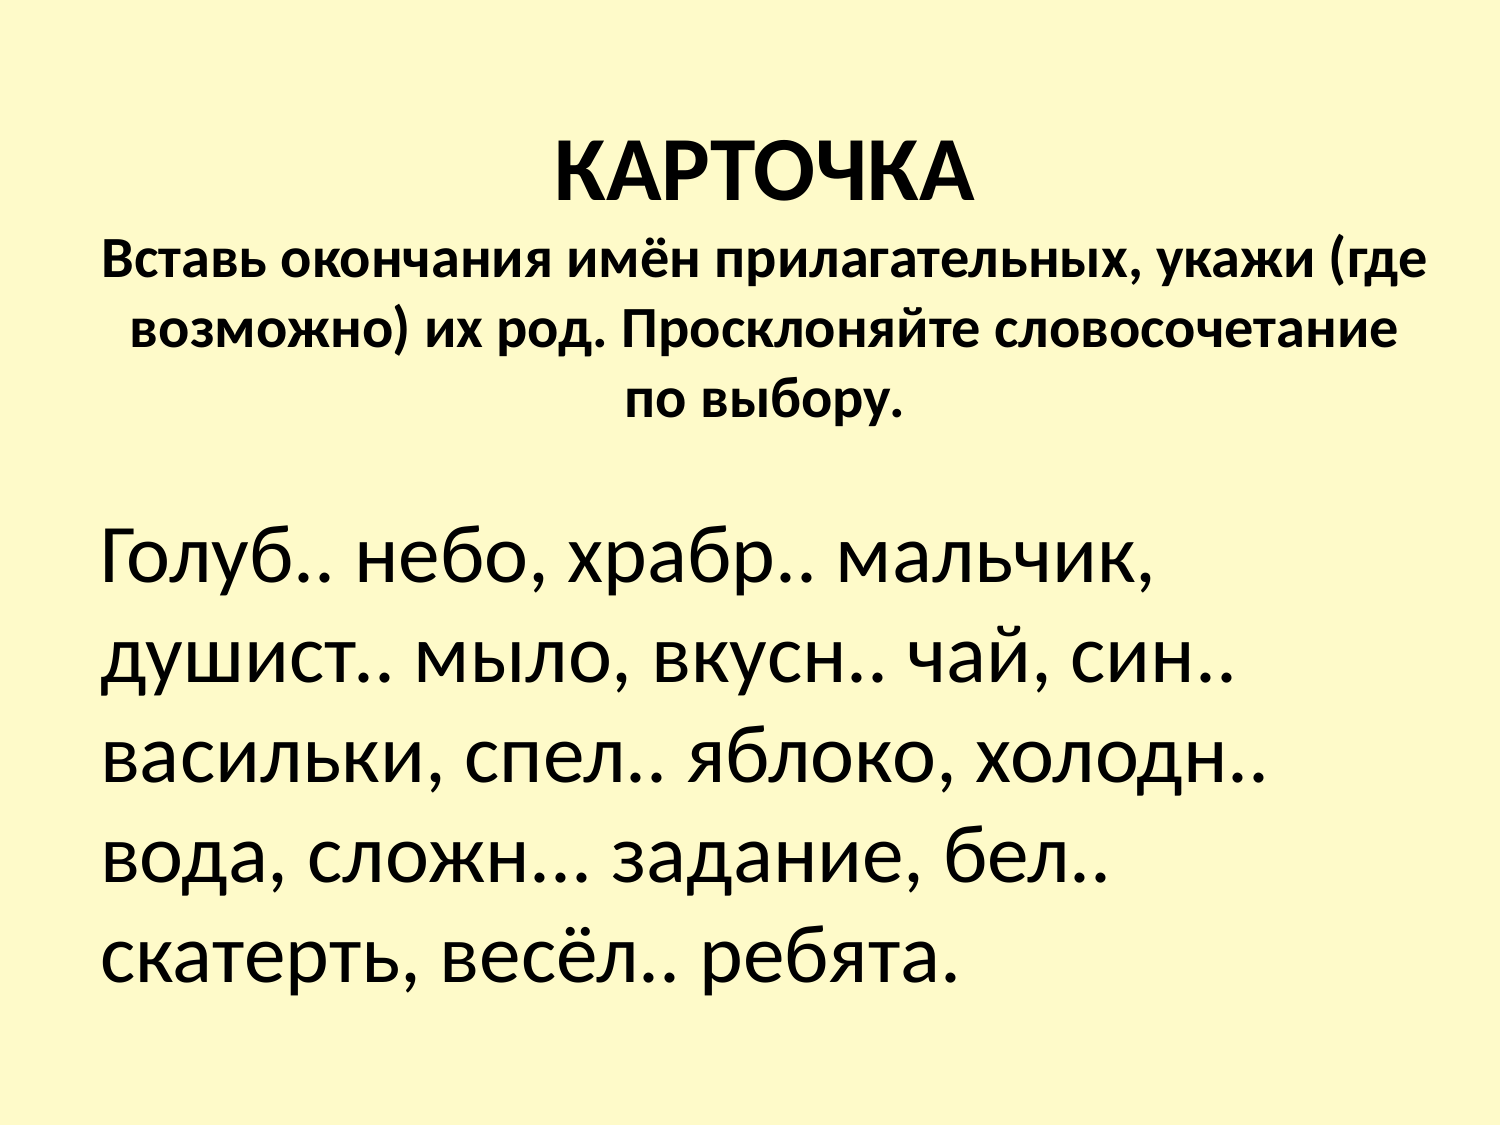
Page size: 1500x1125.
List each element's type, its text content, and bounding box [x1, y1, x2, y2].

text_box КАРТОЧКА Вставь окончания имён прилагательных, укажи (где возможно) их род. Просклоняйте словосочетание по выбору. Голуб.. небо, храбр.. мальчик, душист.. мыло, вкусн.. чай, син.. васильки, спел.. яблоко, холодн.. вода, сложн... задание, бел.. скатерть, весёл.. ребята. [85, 101, 1444, 1007]
